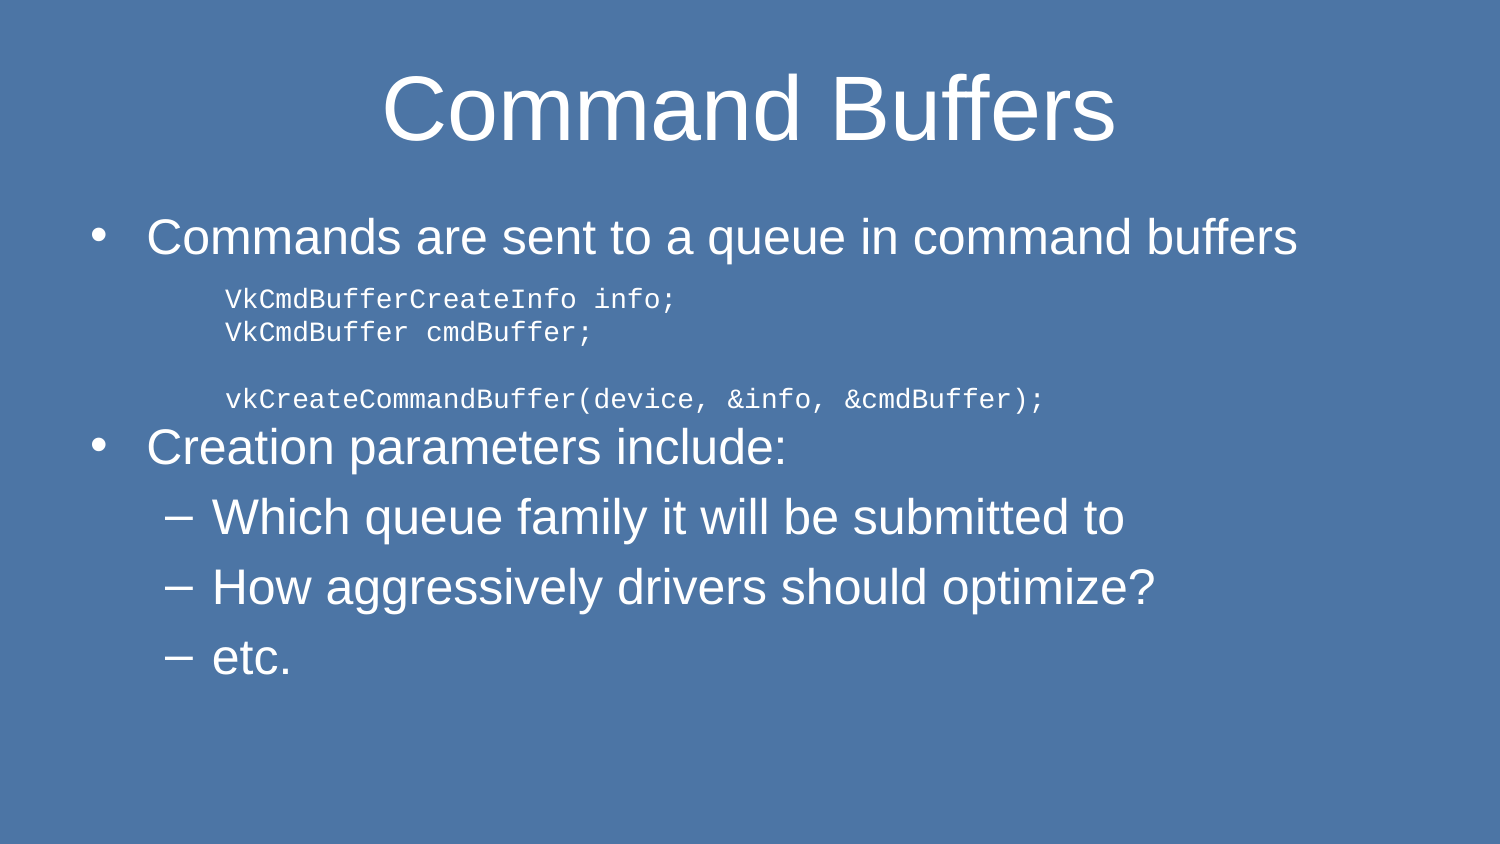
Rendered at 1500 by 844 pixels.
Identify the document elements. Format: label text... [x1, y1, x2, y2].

text_box VkCmdBufferCreateInfo info; VkCmdBuffer cmdBuffer; vkCreateCommandBuffer(device, &info, &cmdBuffer); [210, 273, 1061, 422]
title Command Buffers [75, 33, 1425, 175]
list Commands are sent to a queue in command buffers Creation parameters include: Which queue family it will be submitted to How aggressively drivers should optimize? etc. [75, 196, 1425, 754]
